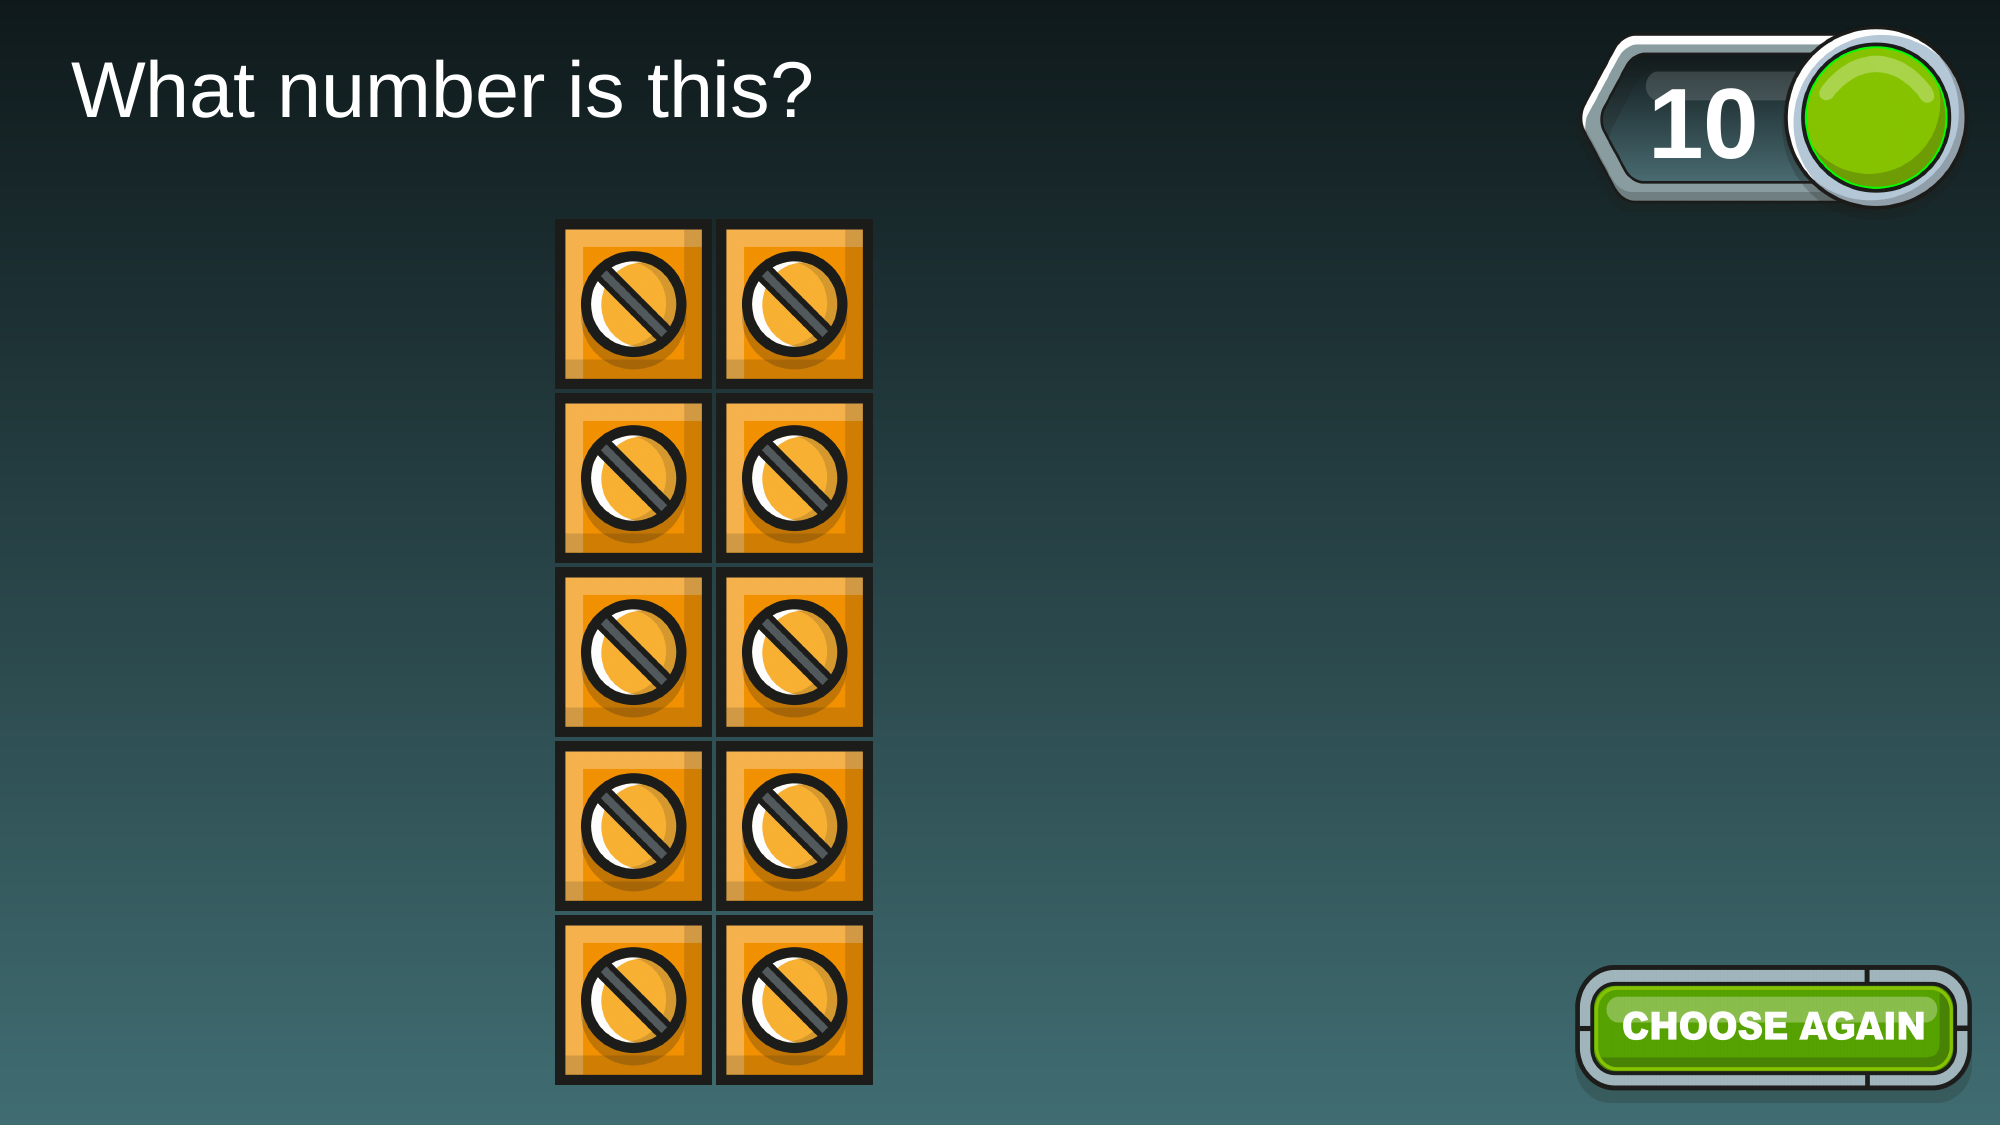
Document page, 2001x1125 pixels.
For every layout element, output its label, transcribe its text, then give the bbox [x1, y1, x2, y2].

picture [1575, 25, 1971, 221]
picture [554, 915, 712, 1085]
picture [554, 567, 712, 737]
picture [716, 567, 873, 737]
picture [716, 741, 873, 911]
picture [554, 741, 712, 911]
picture [554, 219, 712, 389]
picture [554, 393, 712, 563]
text_box What number is this? [55, 30, 1093, 162]
picture [716, 393, 873, 563]
picture [716, 915, 873, 1085]
picture [1575, 965, 1972, 1104]
picture [716, 219, 873, 389]
